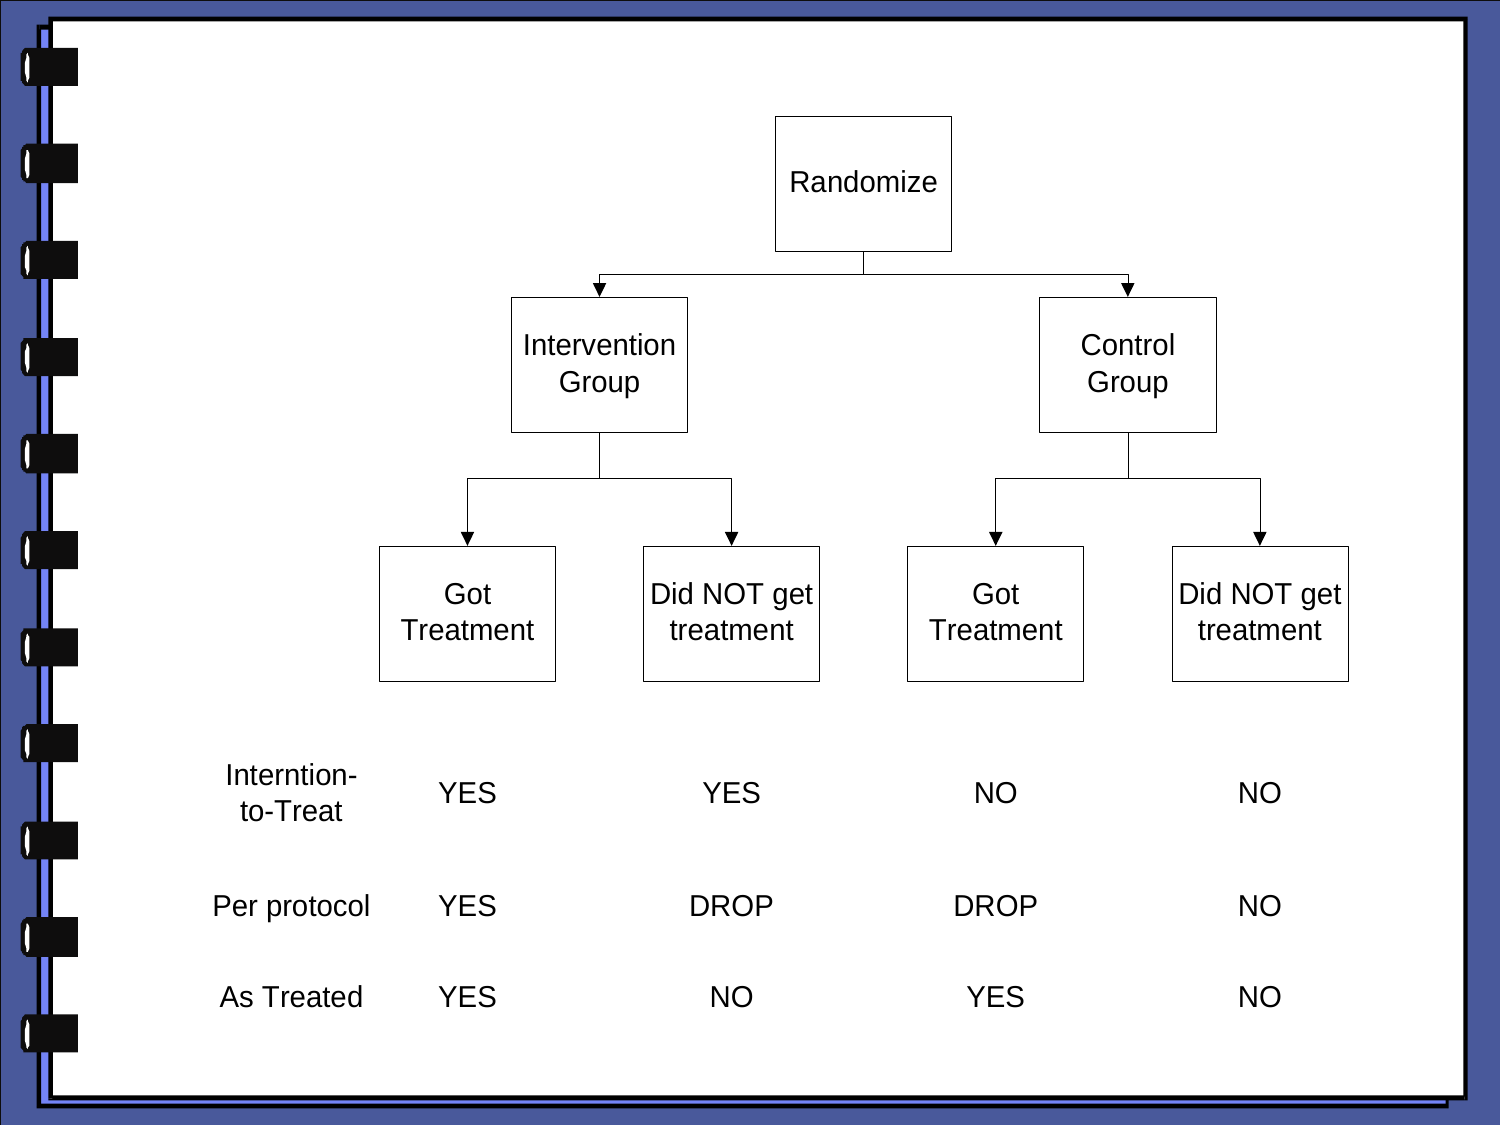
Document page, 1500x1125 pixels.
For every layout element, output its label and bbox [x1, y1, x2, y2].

list [199, 112, 1352, 1025]
